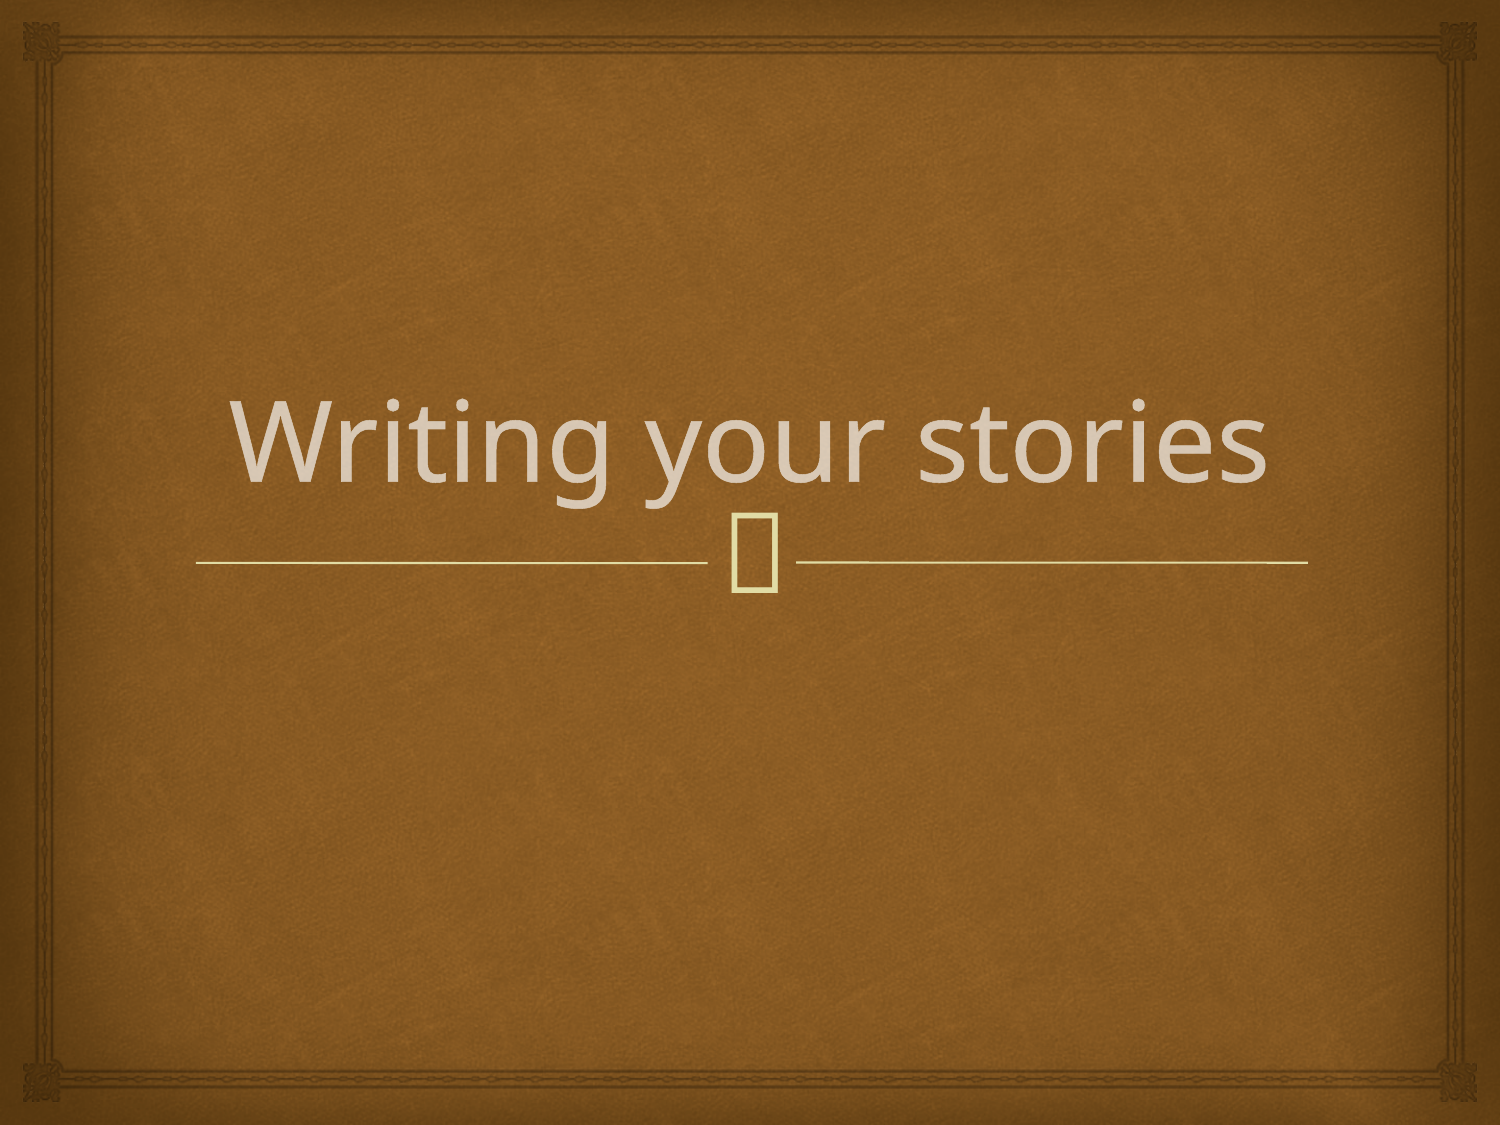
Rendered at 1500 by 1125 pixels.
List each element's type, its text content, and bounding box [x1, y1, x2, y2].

title Writing your stories [194, 227, 1306, 512]
picture [0, 0, 1500, 1125]
